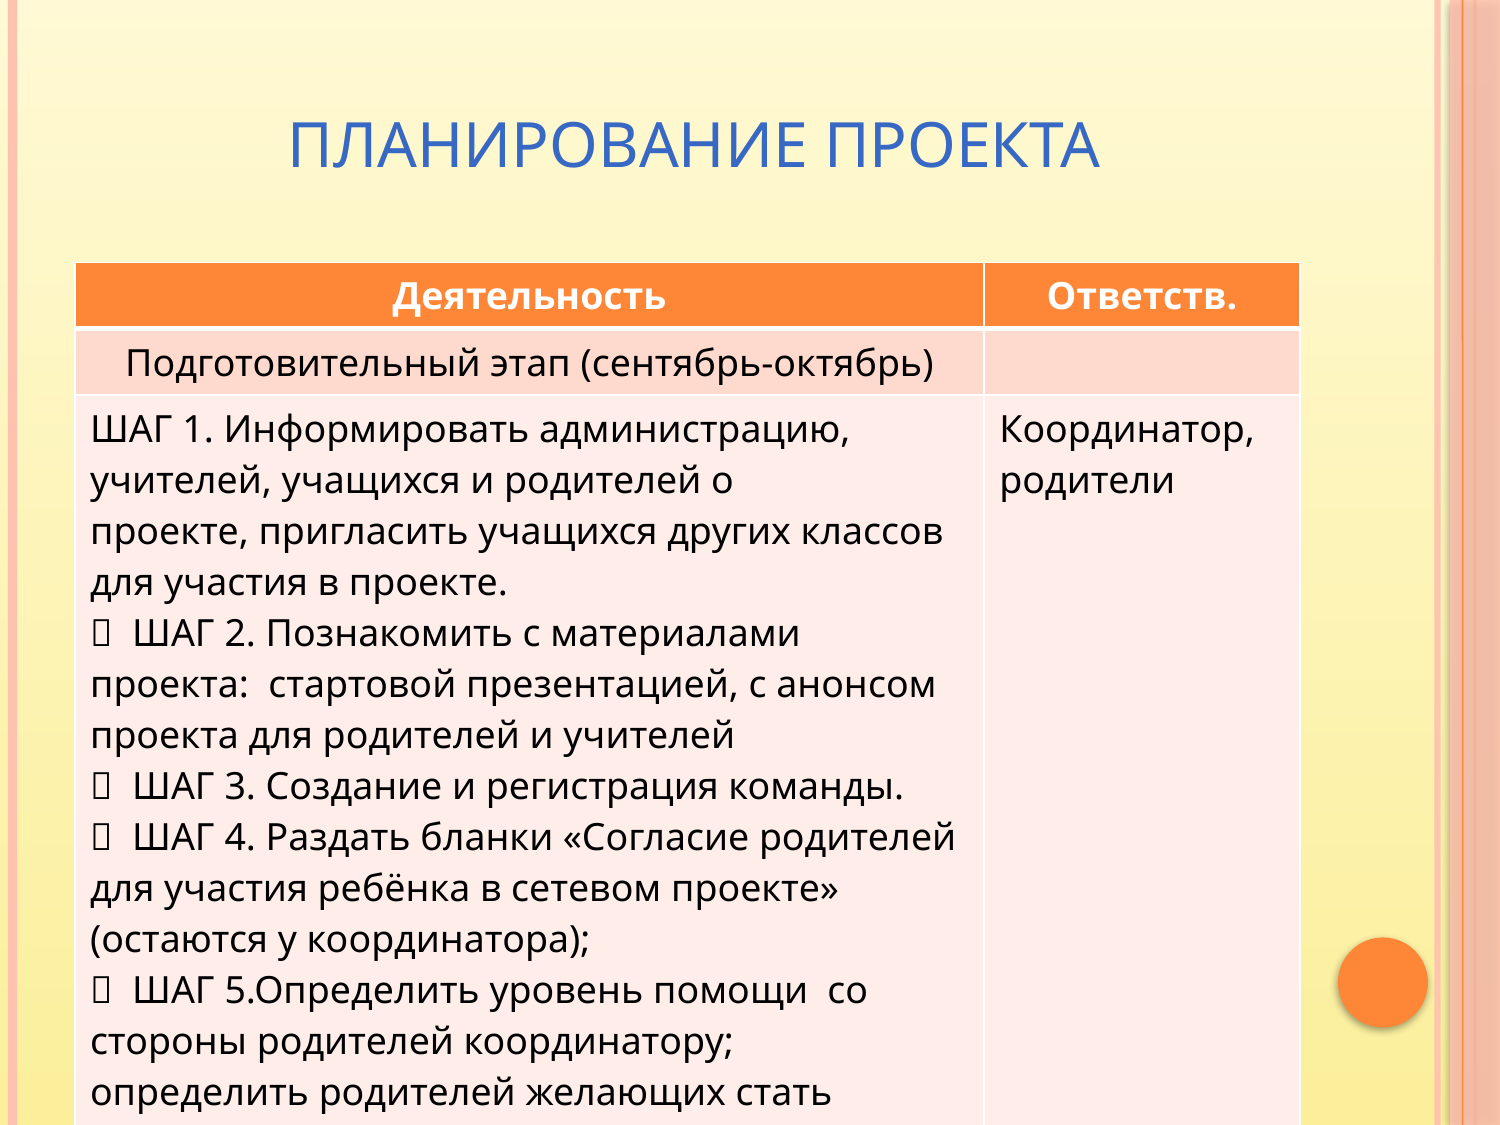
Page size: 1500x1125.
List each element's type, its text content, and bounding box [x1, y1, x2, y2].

table_cell ШАГ 1. Информировать администрацию, учителей, учащихся и родителей о проекте, пригласить учащихся других классов для участия в проекте.  ШАГ 2. Познакомить с материалами проекта: стартовой презентацией, c анонсом проекта для родителей и учителей  ШАГ 3. Создание и регистрация команды.  ШАГ 4. Раздать бланки «Согласие родителей для участия ребёнка в сетевом проекте» (остаются у координатора);  ШАГ 5.Определить уровень помощи со стороны родителей координатору; определить родителей желающих стать руководителями групп. [76, 396, 983, 1125]
title Планирование проекта [82, 0, 1307, 188]
table_header Ответств. [985, 263, 1299, 326]
table_cell Подготовительный этап (сентябрь-октябрь) [76, 331, 983, 394]
table_cell Координатор, родители [985, 396, 1299, 1125]
table_cell [985, 331, 1299, 394]
table_header Деятельность [76, 263, 983, 326]
